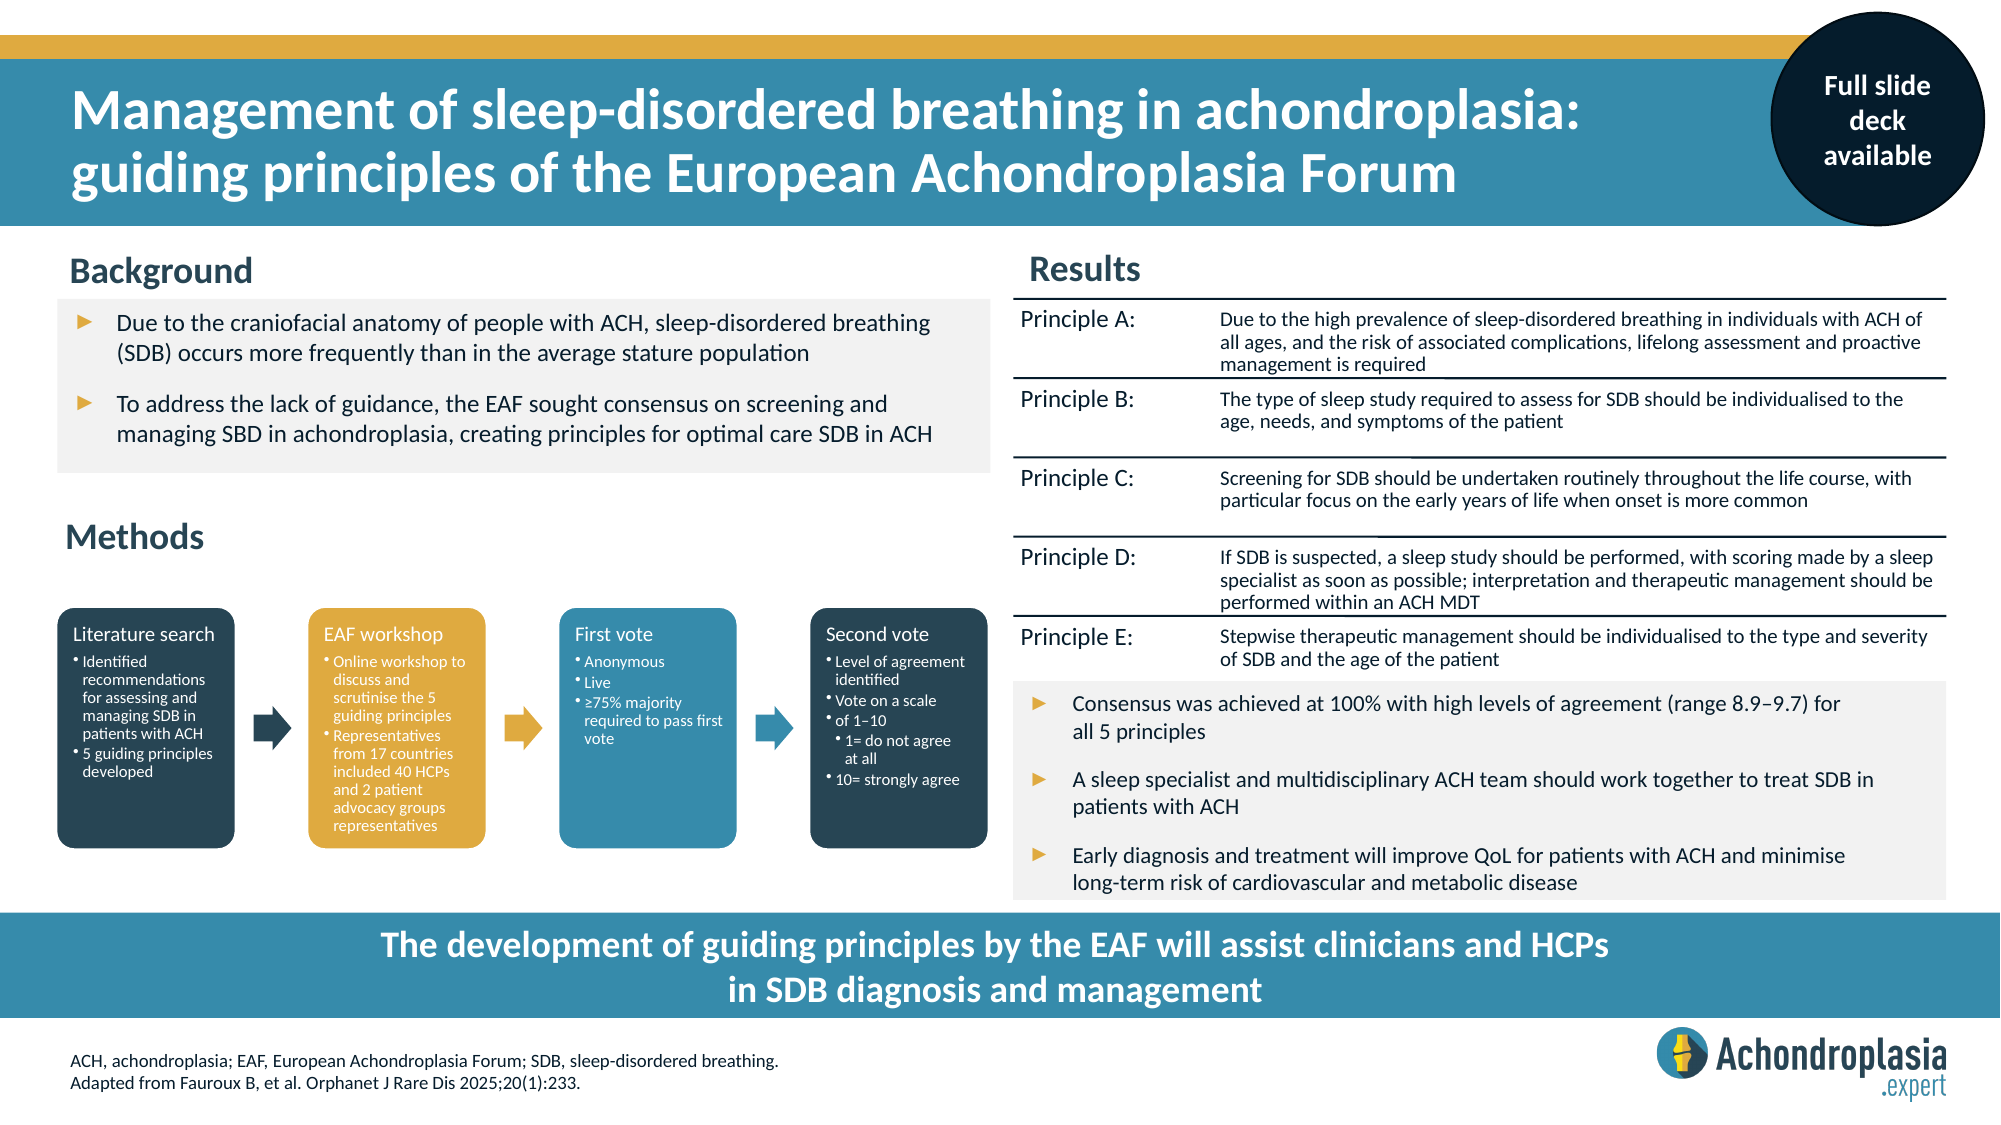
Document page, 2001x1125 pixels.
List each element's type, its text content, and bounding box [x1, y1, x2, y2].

text_box Full slide deck available [1770, 11, 1986, 227]
text_box Consensus was achieved at 100% with high levels of agreement (range 8.9–9.7) for all 5 principles A sleep specialist and multidisciplinary ACH team should work together to treat SDB in patients with ACH Early diagnosis and treatment will improve QoL for patients with ACH and minimise long-term risk of cardiovascular and metabolic disease [1013, 696, 1947, 900]
title Management of sleep-disordered breathing in achondroplasia: guiding principles of the European Achondroplasia Forum [56, 59, 1855, 225]
picture [1656, 1027, 1947, 1102]
footer ACH, achondroplasia; EAF, European Achondroplasia Forum; SDB, sleep-disordered breathing. Adapted from Fauroux B, et al. Orphanet J Rare Dis 2025;20(1):233. [55, 1005, 1656, 1102]
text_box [1013, 298, 1947, 696]
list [55, 556, 989, 900]
list The development of guiding principles by the EAF will assist clinicians and HCPs in SDB diagnosis and management [0, 912, 2000, 1018]
list Due to the craniofacial anatomy of people with ACH, sleep-disordered breathing (SDB) occurs more frequently than in the average stature population To address the lack of guidance, the EAF sought consensus on screening and managing SBD in achondroplasia, creating principles for optimal care SDB in ACH [57, 298, 991, 473]
